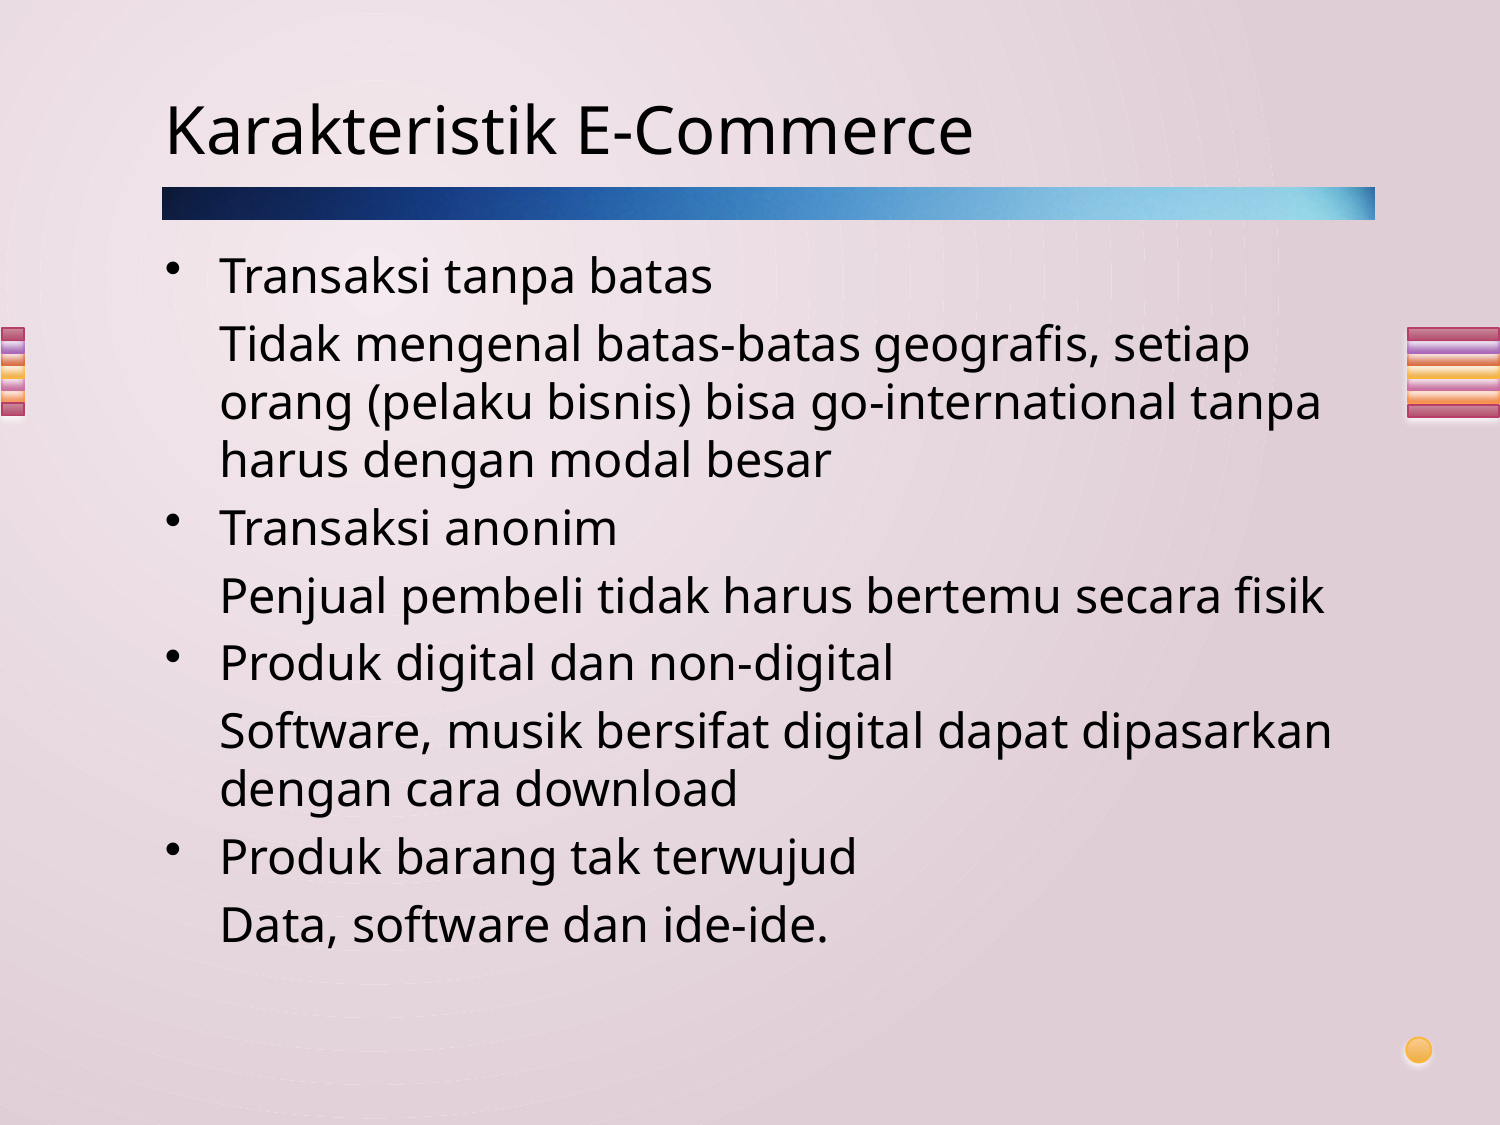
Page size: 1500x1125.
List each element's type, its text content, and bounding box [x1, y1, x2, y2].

text_box [150, 175, 1388, 261]
title Karakteristik E-Commerce [150, 62, 1413, 175]
list Transaksi tanpa batas Tidak mengenal batas-batas geografis, setiap orang (pelaku bisnis) bisa go-international tanpa harus dengan modal besar Transaksi anonim Penjual pembeli tidak harus bertemu secara fisik Produk digital dan non-digital Software, musik bersifat digital dapat dipasarkan dengan cara download Produk barang tak terwujud Data, software dan ide-ide. [150, 237, 1375, 1005]
picture [162, 186, 1376, 220]
